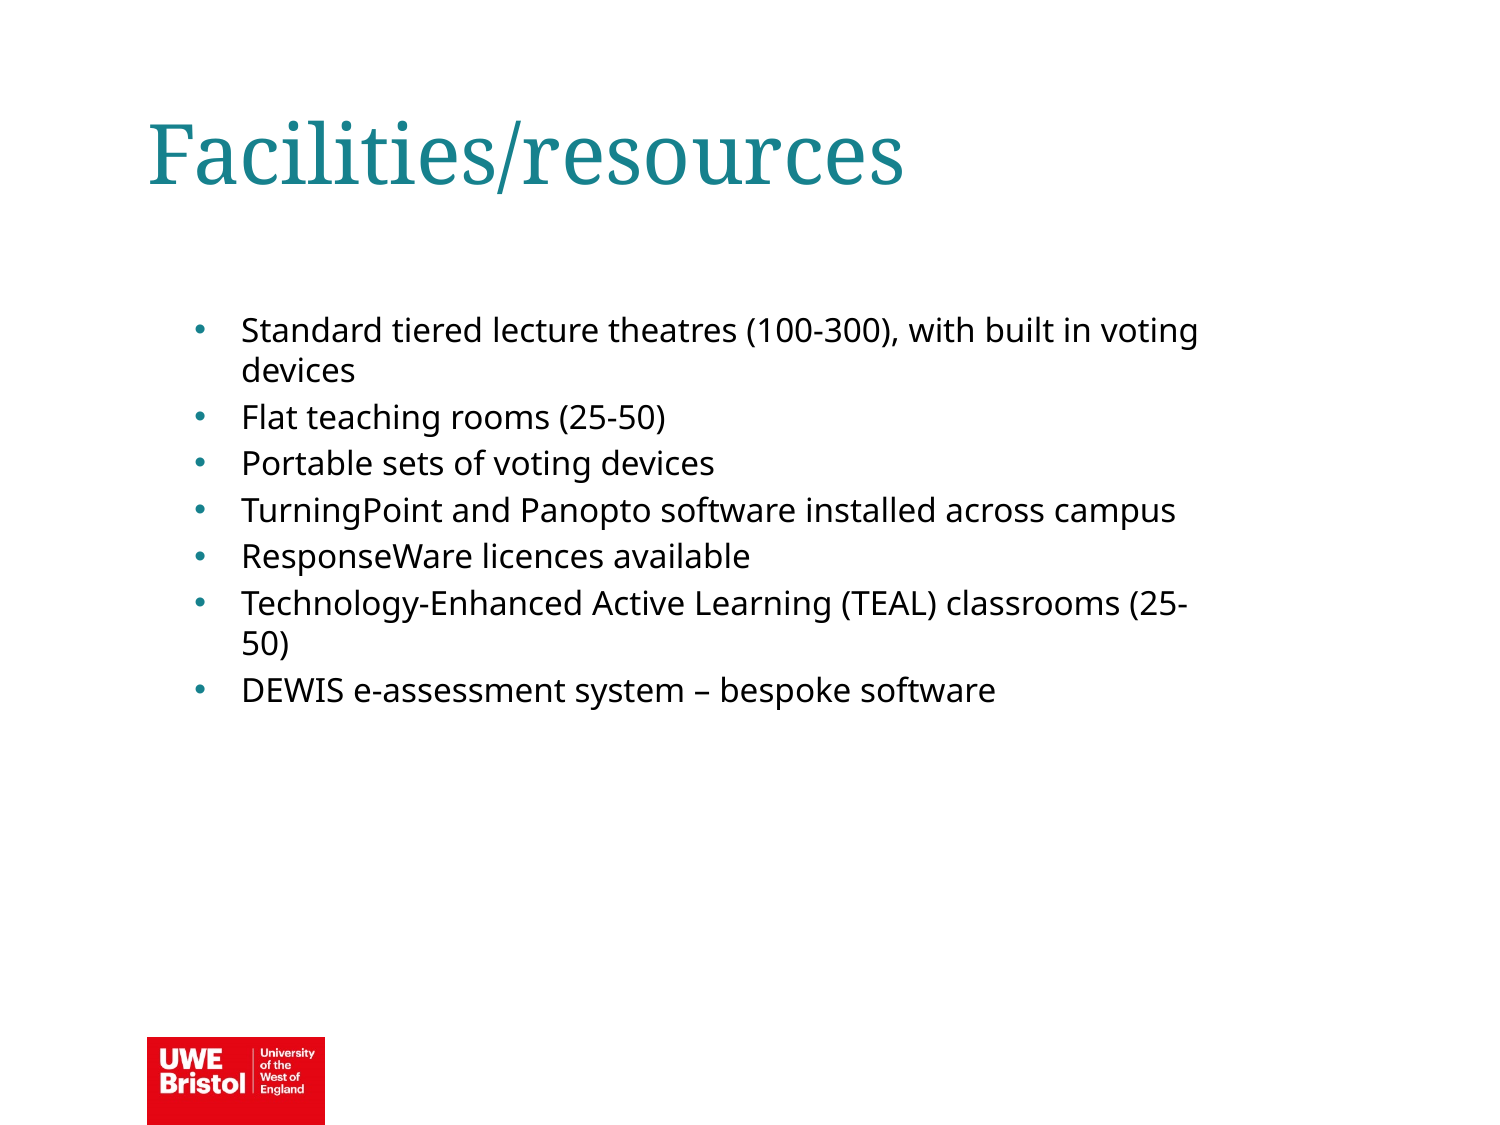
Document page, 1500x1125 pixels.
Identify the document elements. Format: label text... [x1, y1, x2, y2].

list Facilities/resources [147, 113, 1217, 218]
picture [147, 1037, 325, 1125]
list Standard tiered lecture theatres (100-300), with built in voting devices Flat teaching rooms (25-50) Portable sets of voting devices TurningPoint and Panopto software installed across campus ResponseWare licences available Technology-Enhanced Active Learning (TEAL) classrooms (25-50) DEWIS e-assessment system – bespoke software [135, 255, 1217, 988]
